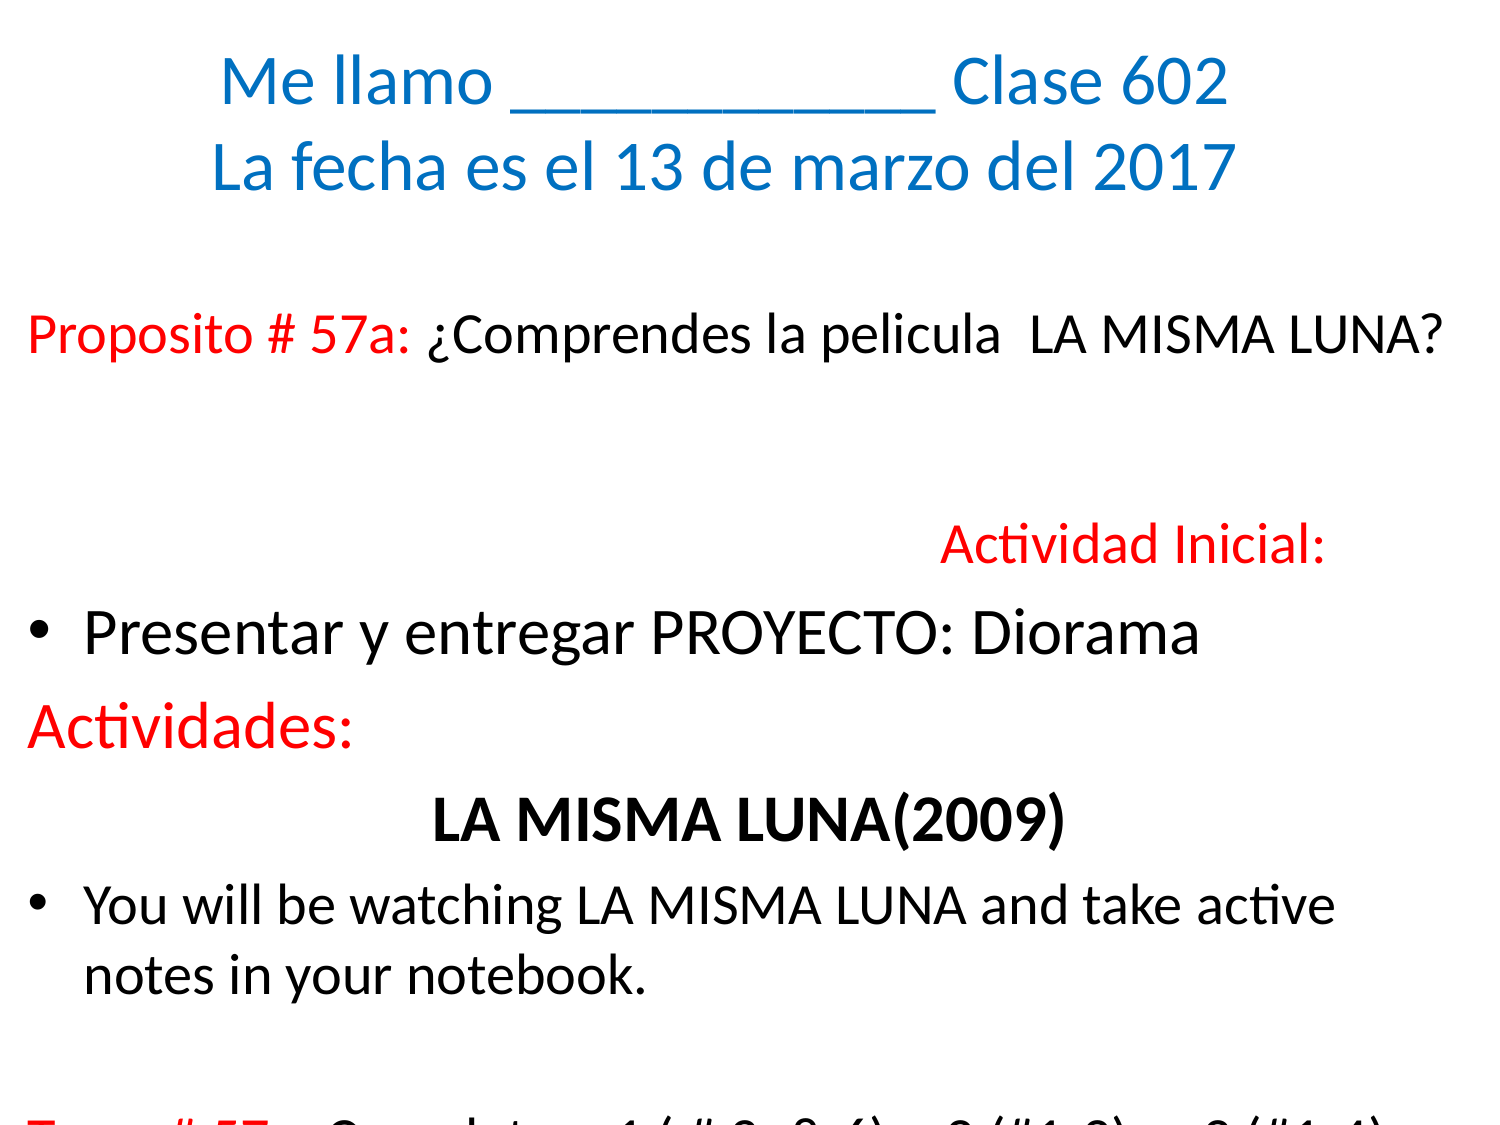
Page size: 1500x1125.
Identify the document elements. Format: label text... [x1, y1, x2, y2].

title Me llamo ____________ Clase 602 La fecha es el 13 de marzo del 2017 [50, 24, 1400, 213]
list Proposito # 57a: ¿Comprendes la pelicula LA MISMA LUNA? Actividad Inicial: Presentar y entregar PROYECTO: Diorama Actividades: LA MISMA LUNA(2009) You will be watching LA MISMA LUNA and take active notes in your notebook. Tarea # 57a: Complete p.1 ( # 3, & 6), p2 (#1-2), p.3 (#1-4), p.4 (1-13) [12, 287, 1488, 1050]
